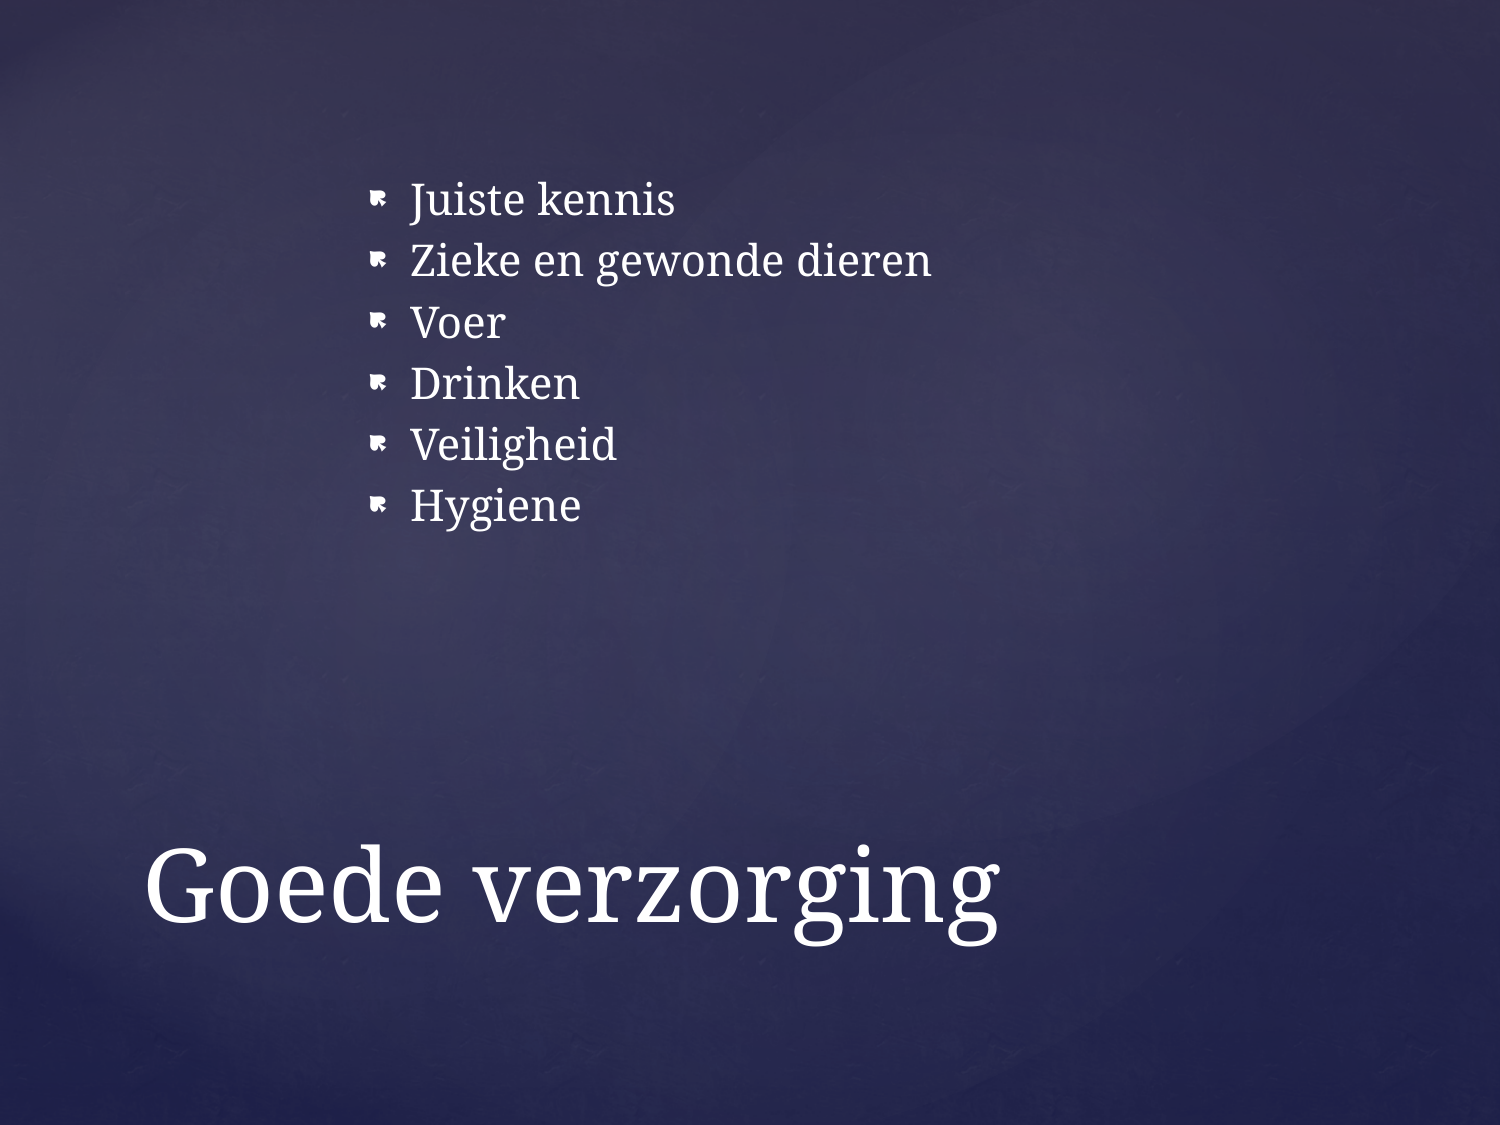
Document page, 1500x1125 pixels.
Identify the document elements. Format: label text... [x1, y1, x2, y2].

title Goede verzorging [127, 800, 1500, 950]
list Juiste kennis Zieke en gewonde dieren Voer Drinken Veiligheid Hygiene [350, 112, 1350, 713]
